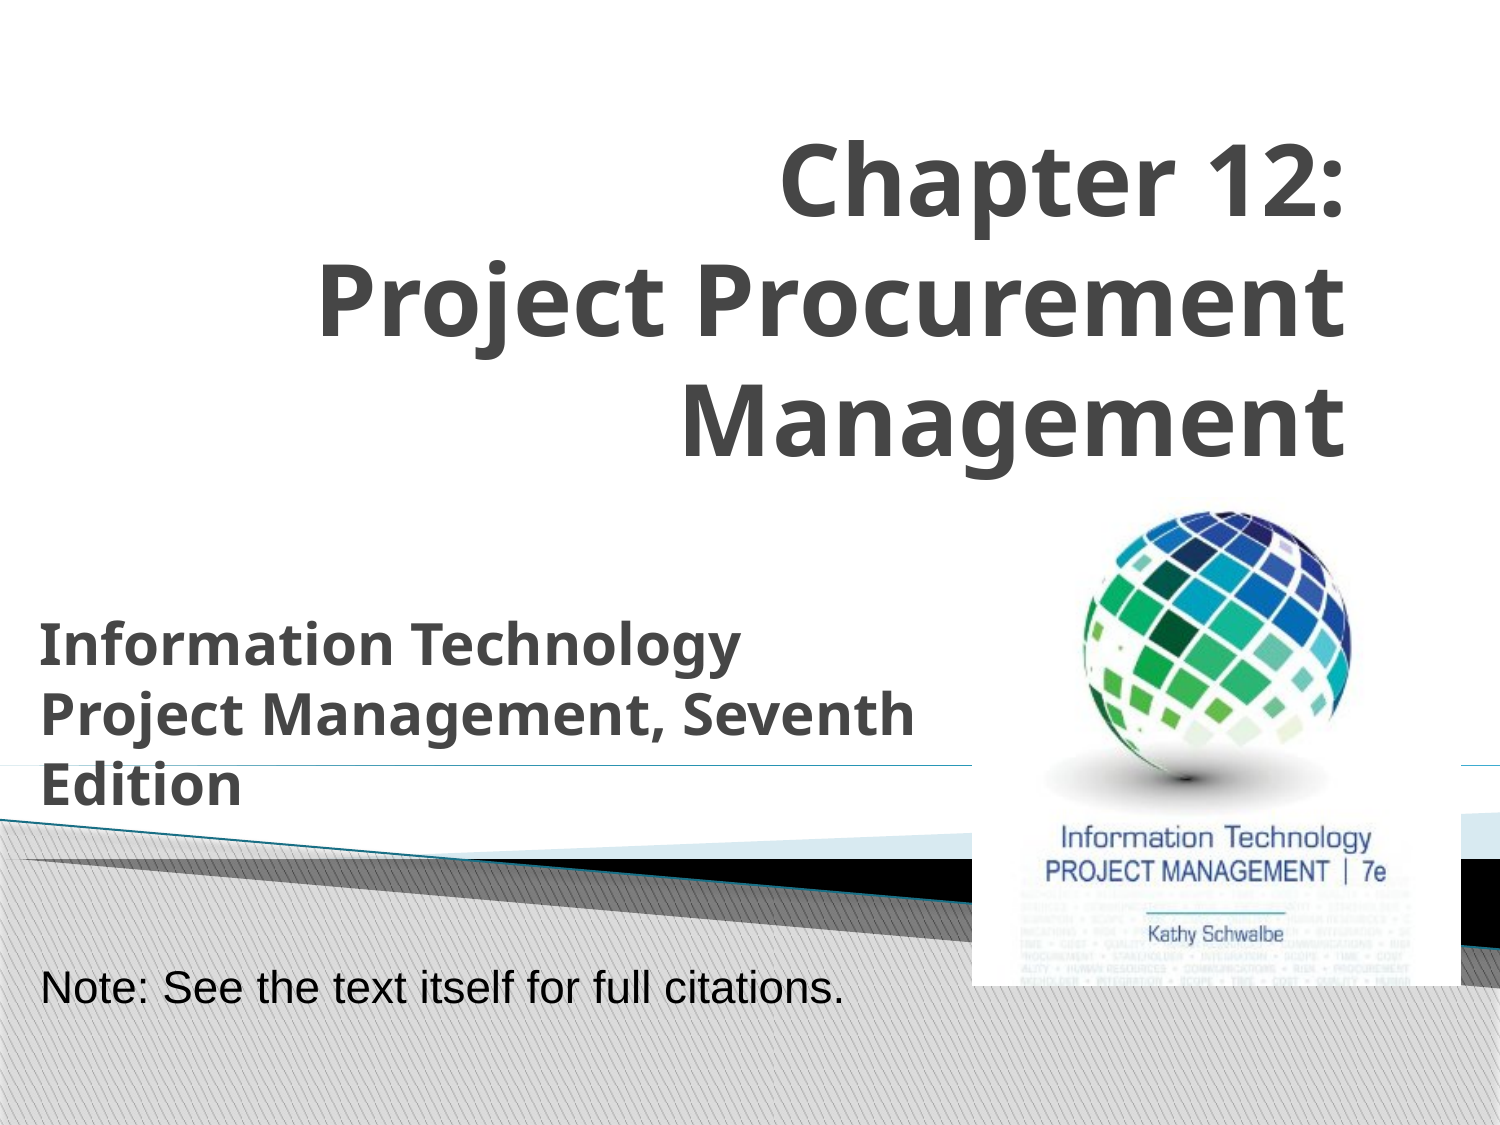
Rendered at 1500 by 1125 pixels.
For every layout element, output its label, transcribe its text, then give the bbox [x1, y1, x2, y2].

picture [5, 497, 1500, 989]
text_box Information Technology Project Management, Seventh Edition [24, 599, 966, 822]
text_box Note: See the text itself for full citations. [25, 950, 861, 1020]
title Chapter 12: Project Procurement Management [87, 262, 1363, 484]
